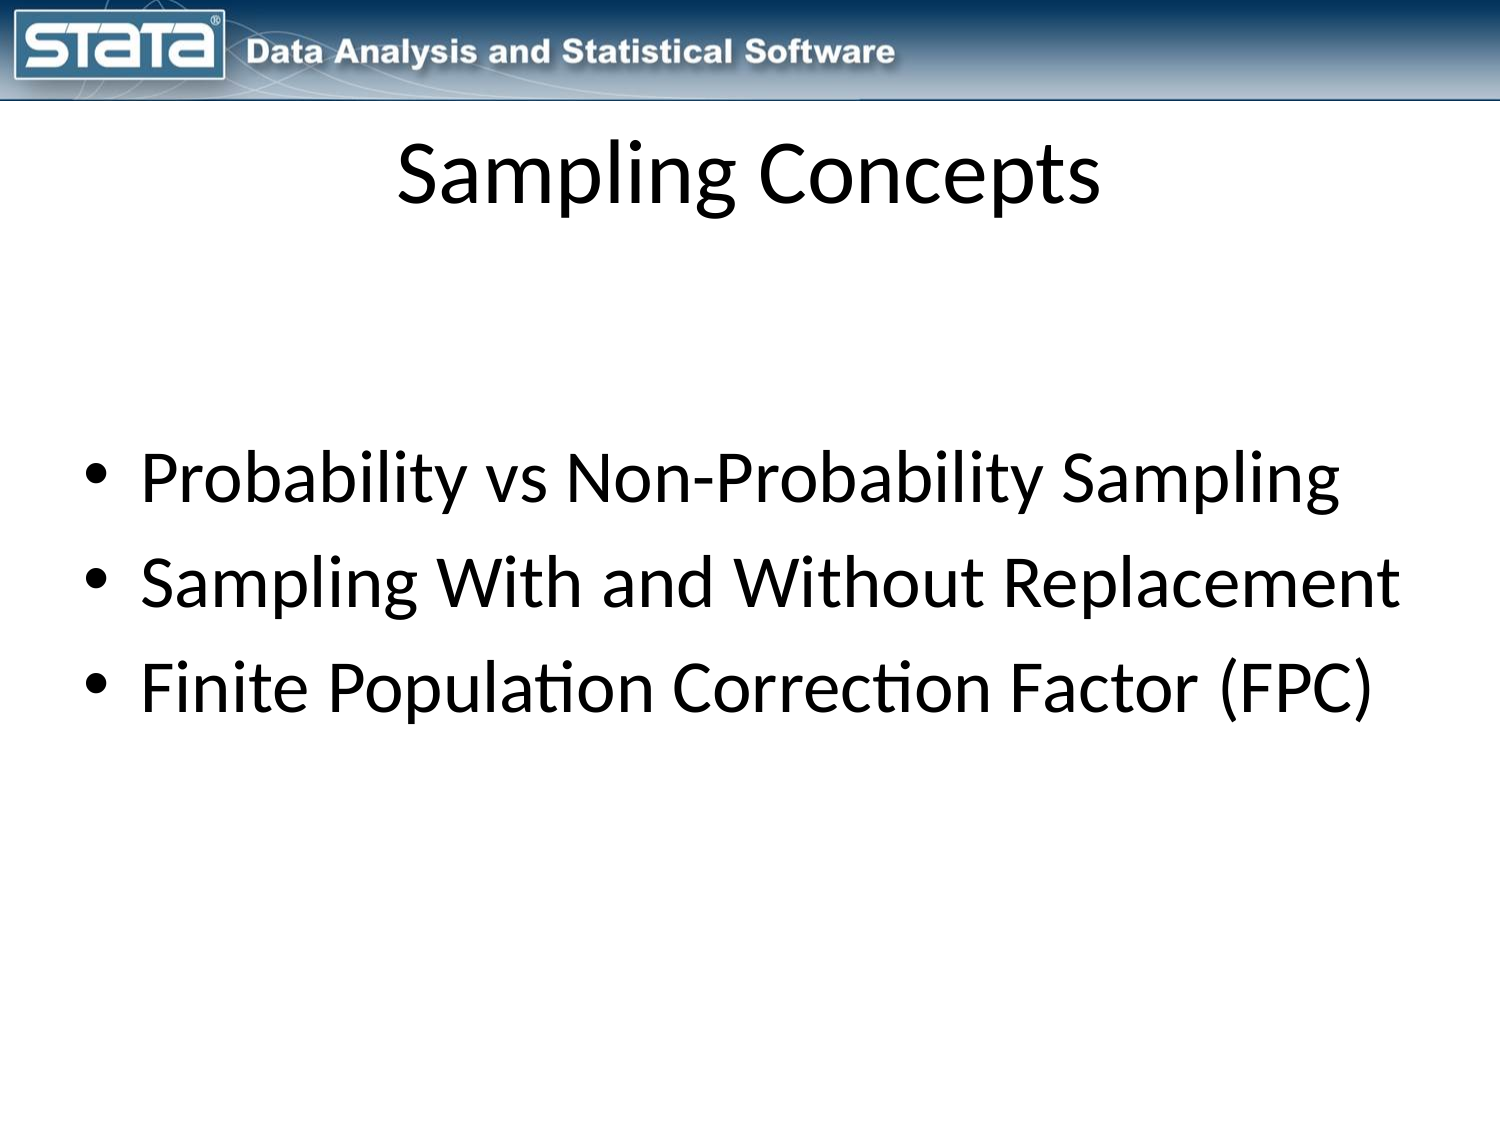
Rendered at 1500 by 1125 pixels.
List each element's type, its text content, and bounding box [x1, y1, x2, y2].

title Sampling Concepts [75, 109, 1425, 233]
list Probability vs Non-Probability Sampling Sampling With and Without Replacement Finite Population Correction Factor (FPC) [68, 324, 1457, 1068]
picture [0, 0, 1500, 102]
